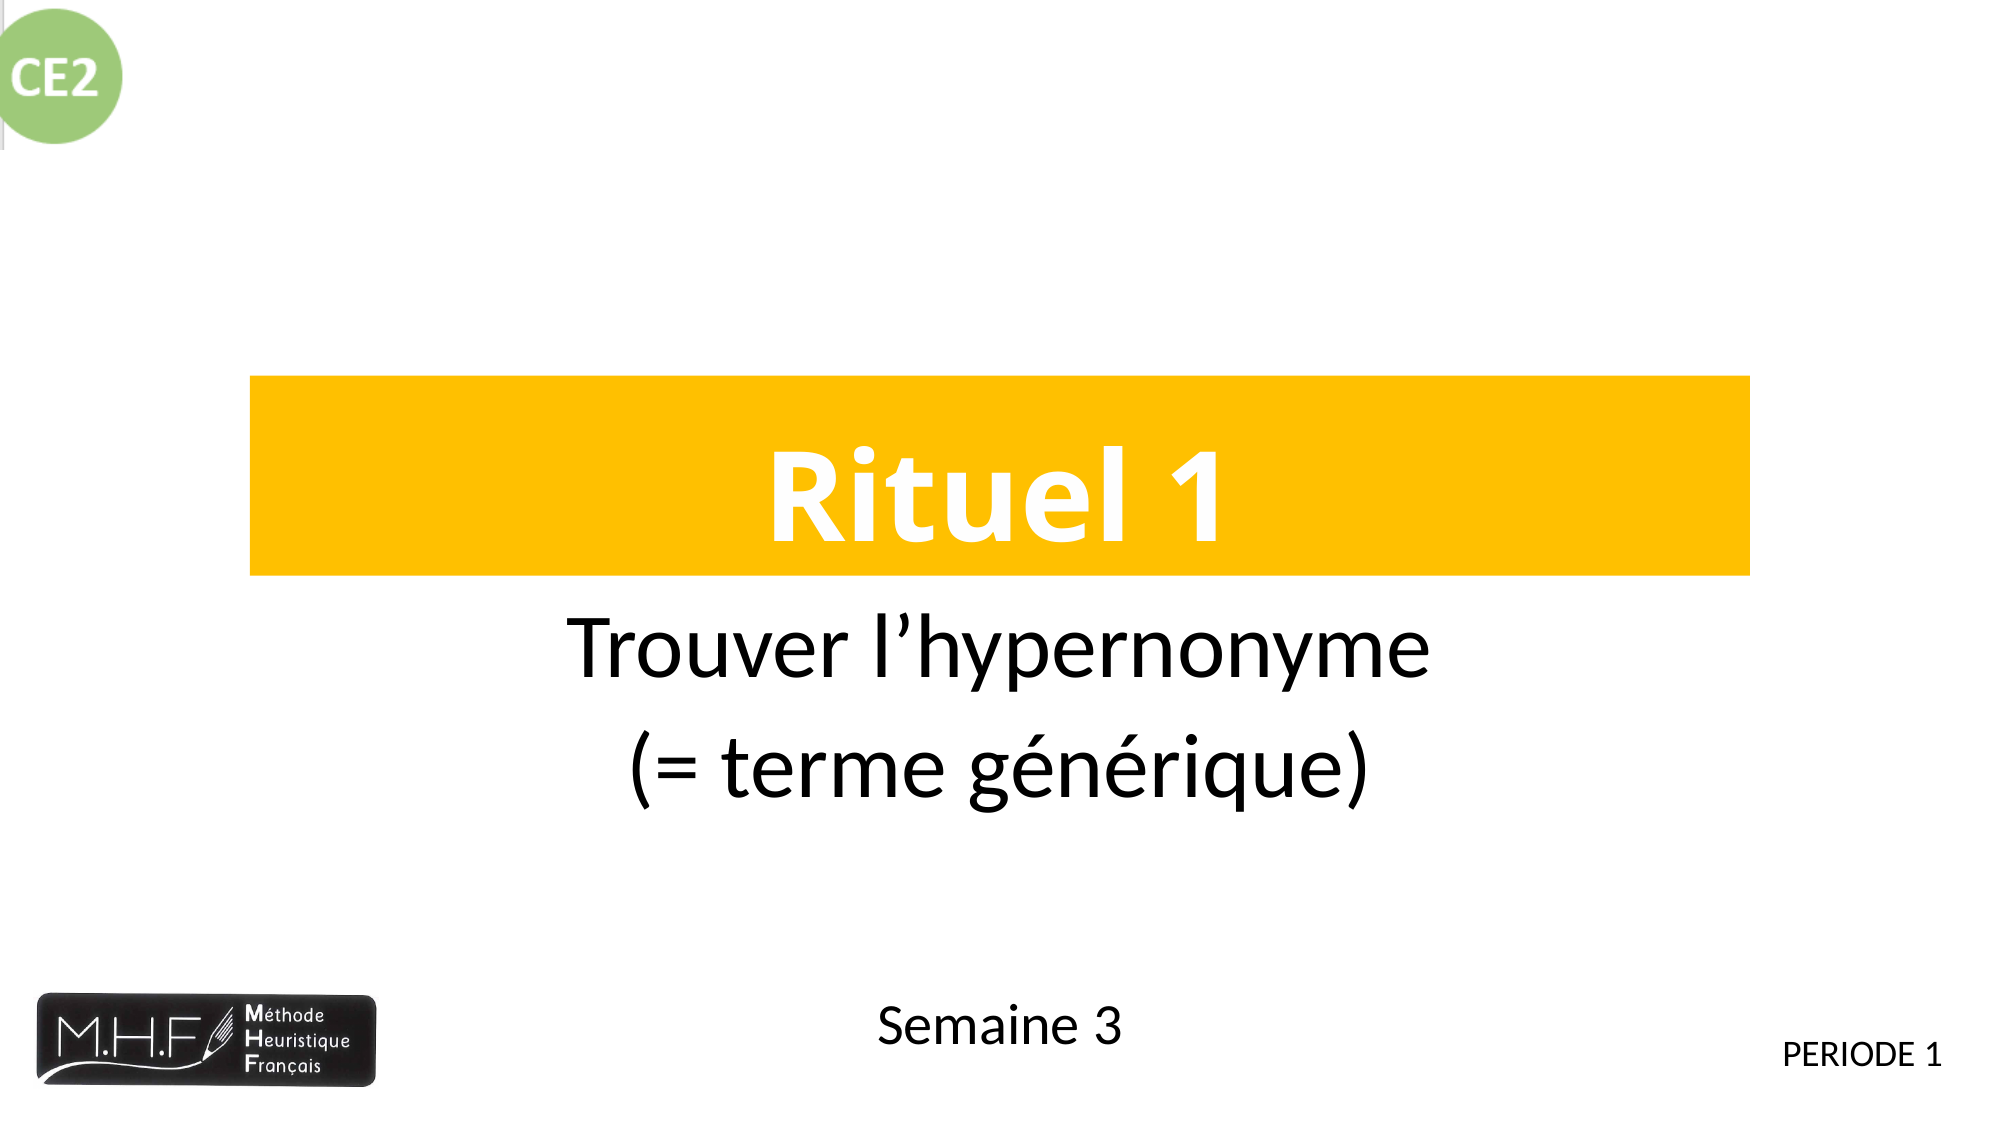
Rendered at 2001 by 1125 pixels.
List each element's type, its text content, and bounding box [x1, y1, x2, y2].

title Rituel 1 [249, 375, 1750, 576]
picture [0, 0, 131, 150]
text_box PERIODE 1 [1750, 1021, 1967, 1082]
subtitle Trouver l’hypernonyme (= terme générique) [249, 590, 1750, 863]
text_box Semaine 3 [249, 987, 1750, 1118]
picture [33, 990, 379, 1089]
